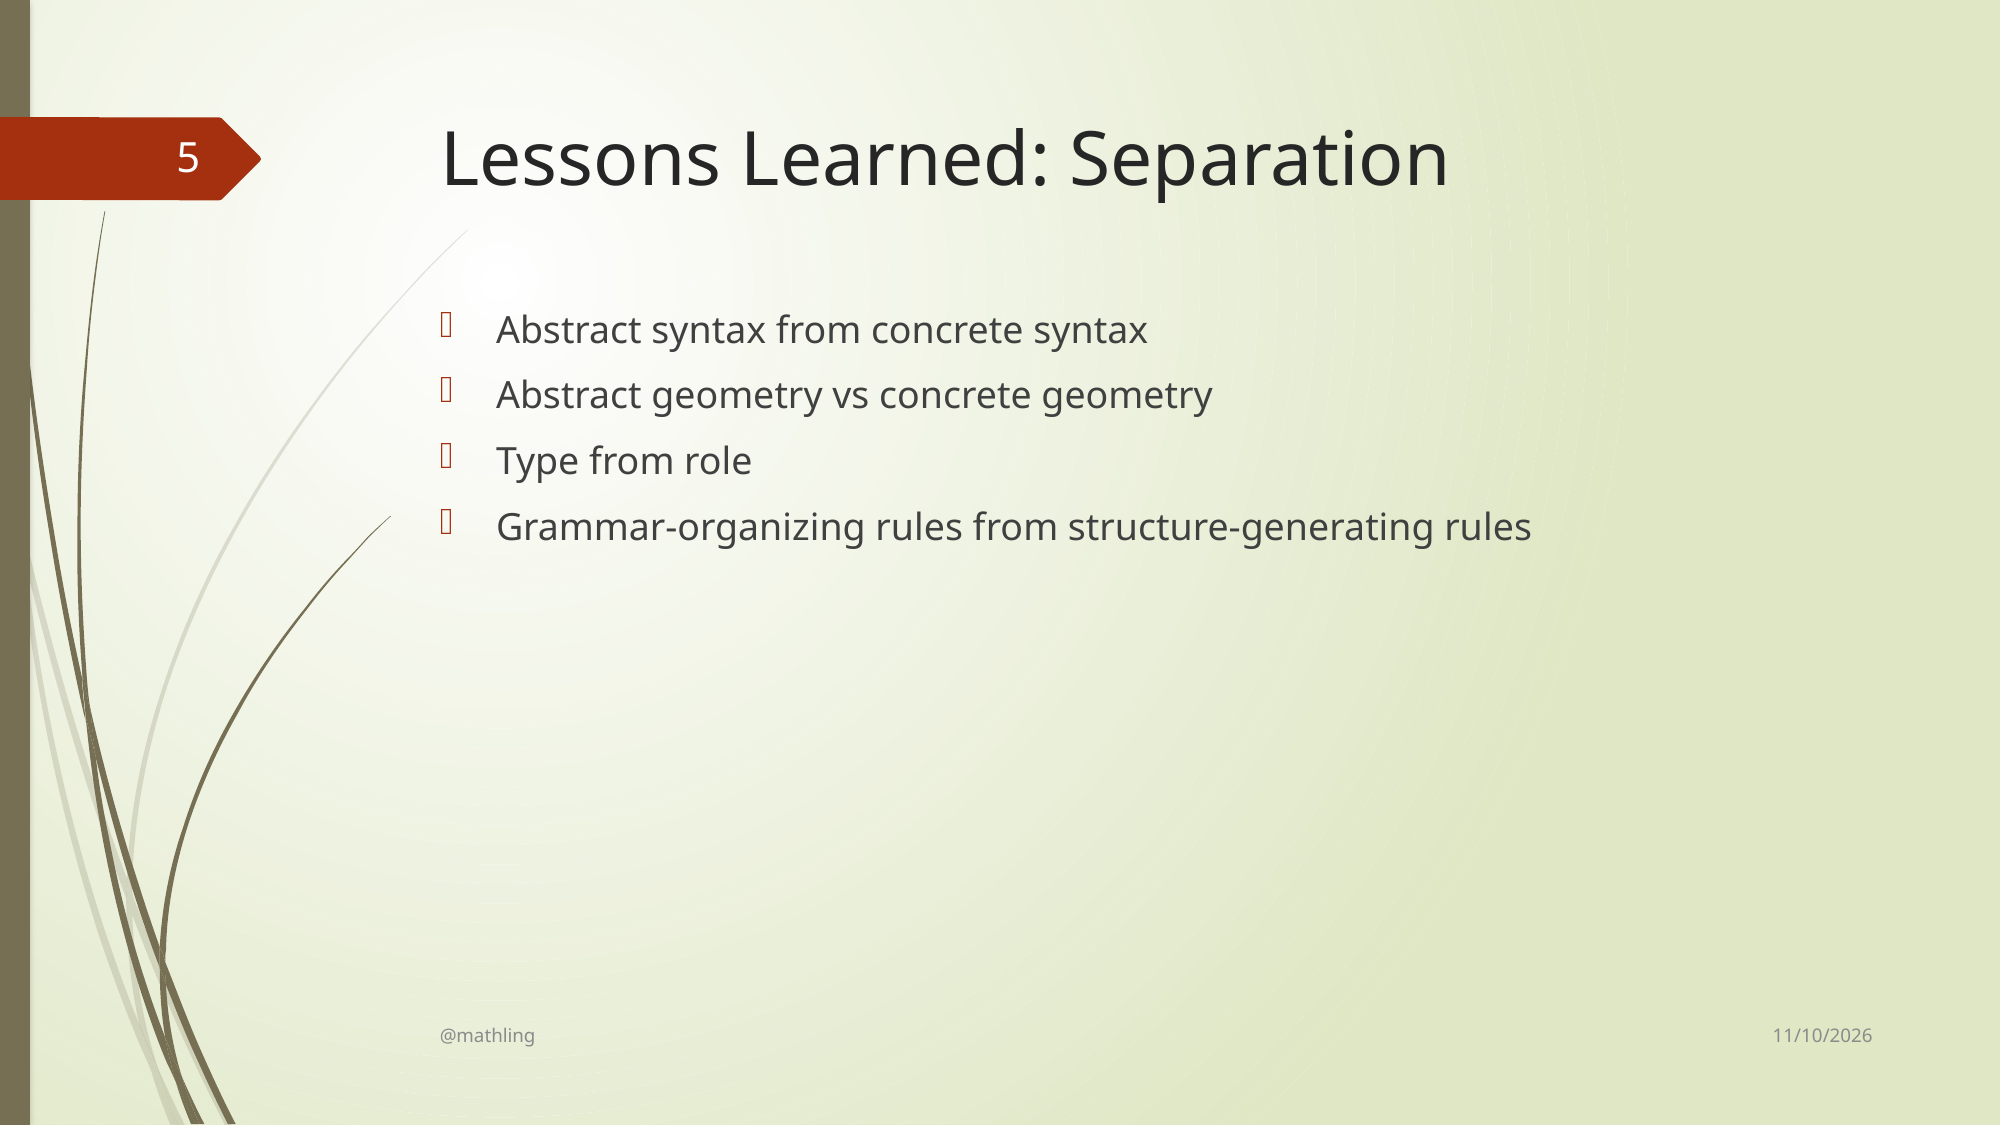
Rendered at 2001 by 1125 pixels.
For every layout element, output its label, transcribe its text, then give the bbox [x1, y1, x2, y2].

slide_number 5 [87, 129, 216, 190]
footer @mathling [424, 1006, 1675, 1067]
list Abstract syntax from concrete syntax Abstract geometry vs concrete geometry Type from role Grammar-organizing rules from structure-generating rules [424, 298, 1888, 970]
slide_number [1699, 1005, 1888, 1067]
title Lessons Learned: Separation [425, 102, 1888, 262]
